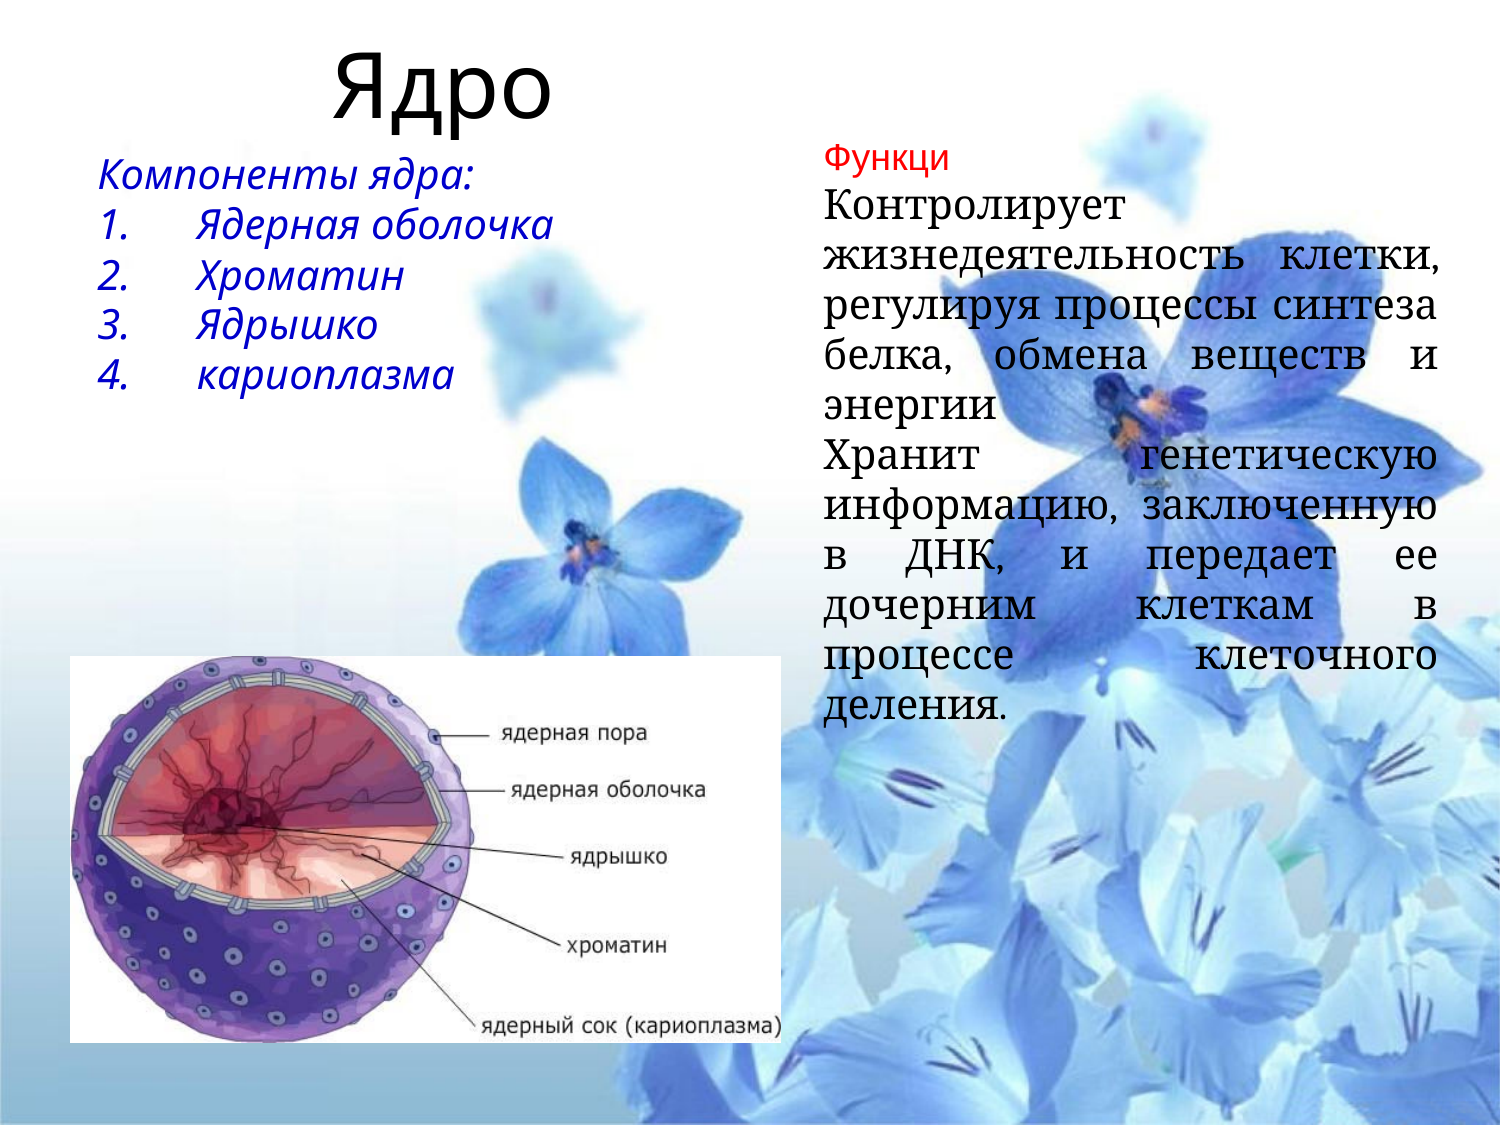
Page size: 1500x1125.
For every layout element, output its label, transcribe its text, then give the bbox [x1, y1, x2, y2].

text_box Компоненты ядра: Ядерная оболочка Хроматин Ядрышко кариоплазма [82, 140, 808, 504]
text_box Ядро [149, 44, 738, 140]
text_box Функци Контролирует жизнедеятельность клетки, регулируя процессы синтеза белка, обмена веществ и энергии Хранит генетическую информацию, заключенную в ДНК, и передает ее дочерним клеткам в процессе клеточного деления. [808, 125, 1453, 736]
picture [0, 0, 1500, 1125]
